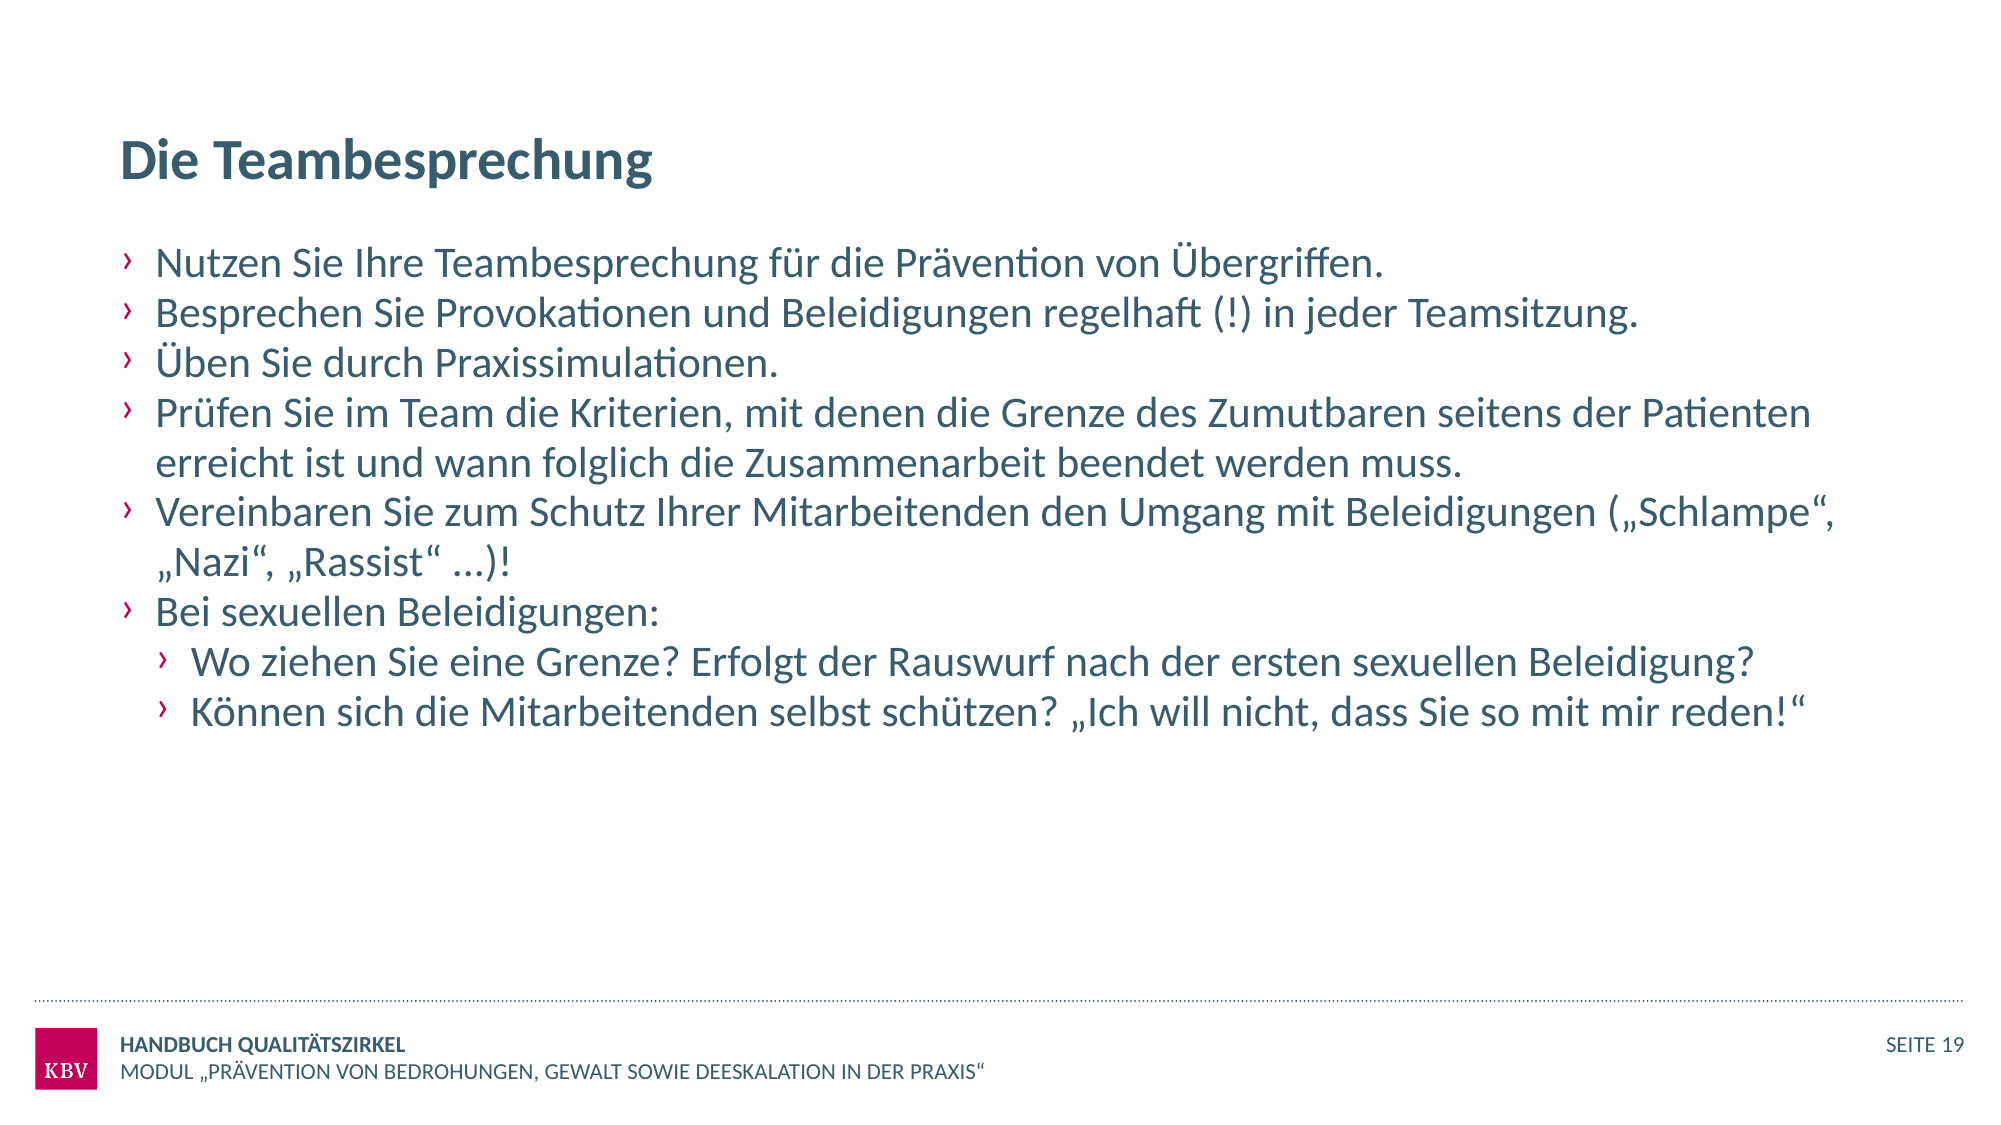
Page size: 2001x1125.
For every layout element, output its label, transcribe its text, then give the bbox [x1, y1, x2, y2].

slide_number Seite 19 [1787, 1030, 1965, 1057]
list Nutzen Sie Ihre Teambesprechung für die Prävention von Übergriffen. Besprechen Sie Provokationen und Beleidigungen regelhaft (!) in jeder Teamsitzung. Üben Sie durch Praxissimulationen. Prüfen Sie im Team die Kriterien, mit denen die Grenze des Zumutbaren seitens der Patienten erreicht ist und wann folglich die Zusammenarbeit beendet werden muss. Vereinbaren Sie zum Schutz Ihrer Mitarbeitenden den Umgang mit Beleidigungen („Schlampe“, „Nazi“, „Rassist“ ...)! Bei sexuellen Beleidigungen: Wo ziehen Sie eine Grenze? Erfolgt der Rauswurf nach der ersten sexuellen Beleidigung? Können sich die Mitarbeitenden selbst schützen? „Ich will nicht, dass Sie so mit mir reden!“ [120, 237, 1880, 945]
title Die Teambesprechung [120, 129, 1880, 201]
slide_number Modul „Prävention von Bedrohungen, Gewalt sowie Deeskalation in der Praxis“ [120, 1057, 1668, 1084]
footer Handbuch Qualitätszirkel [120, 1030, 1668, 1057]
